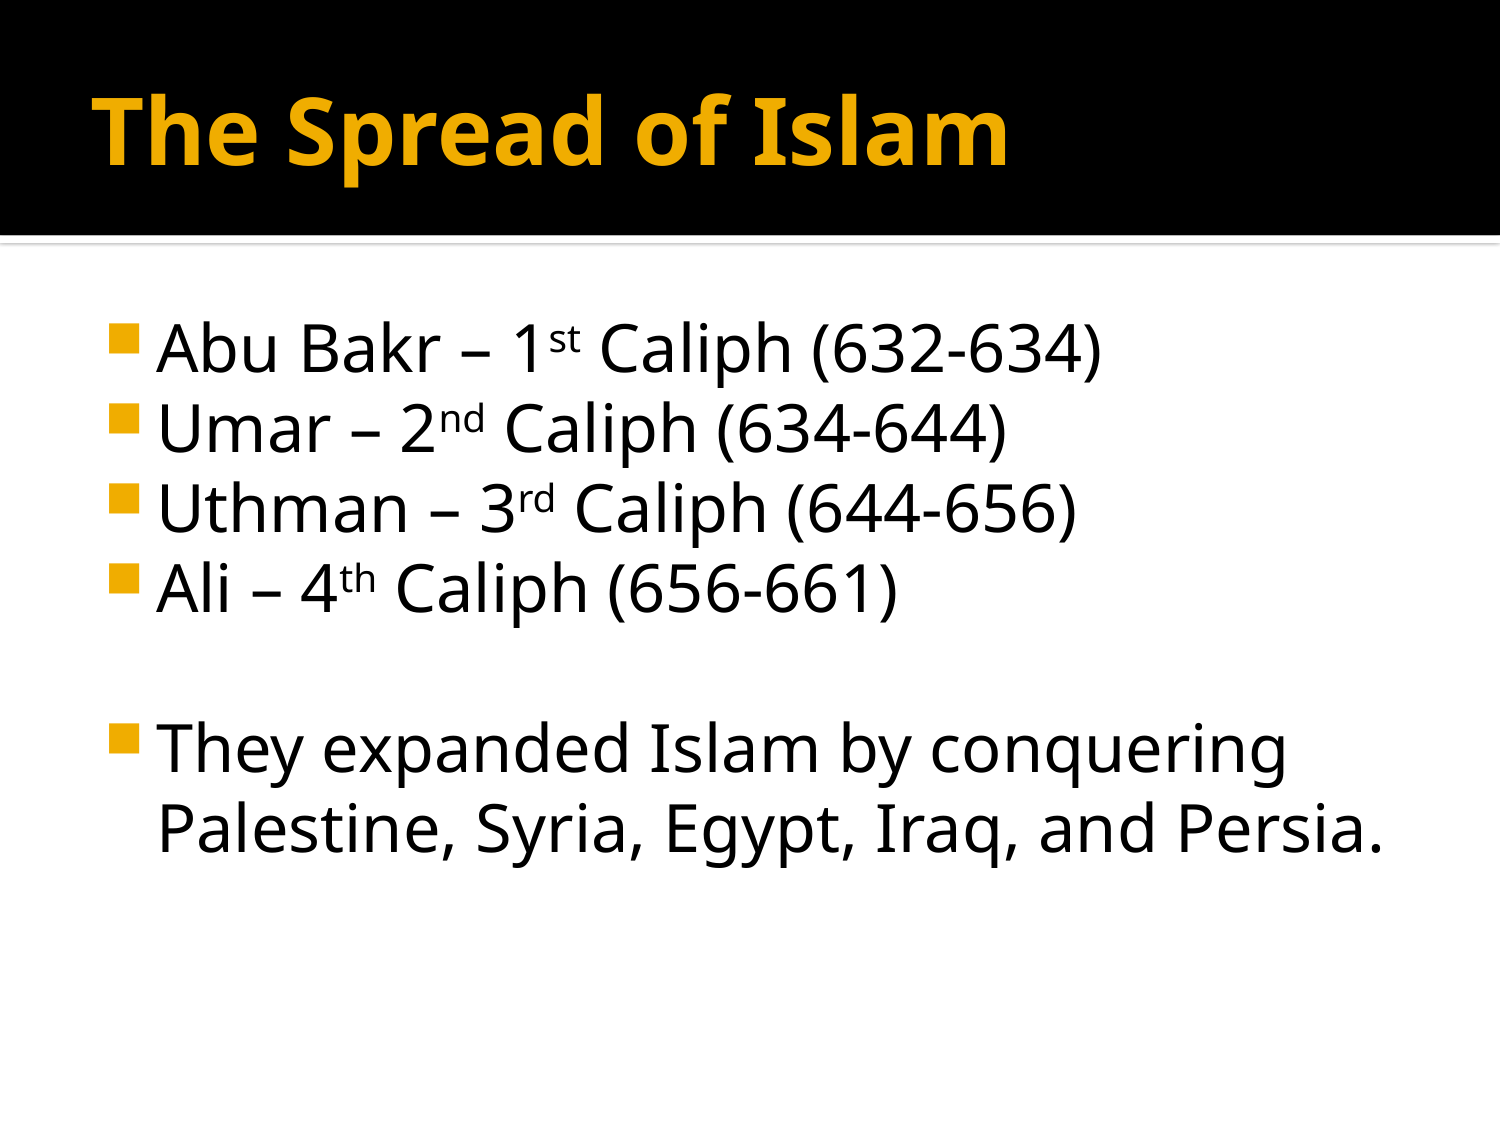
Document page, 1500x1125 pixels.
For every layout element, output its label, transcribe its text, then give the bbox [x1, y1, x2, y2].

title The Spread of Islam [75, 25, 1425, 231]
list Abu Bakr – 1st Caliph (632-634) Umar – 2nd Caliph (634-644) Uthman – 3rd Caliph (644-656) Ali – 4th Caliph (656-661) They expanded Islam by conquering Palestine, Syria, Egypt, Iraq, and Persia. [75, 291, 1425, 1050]
